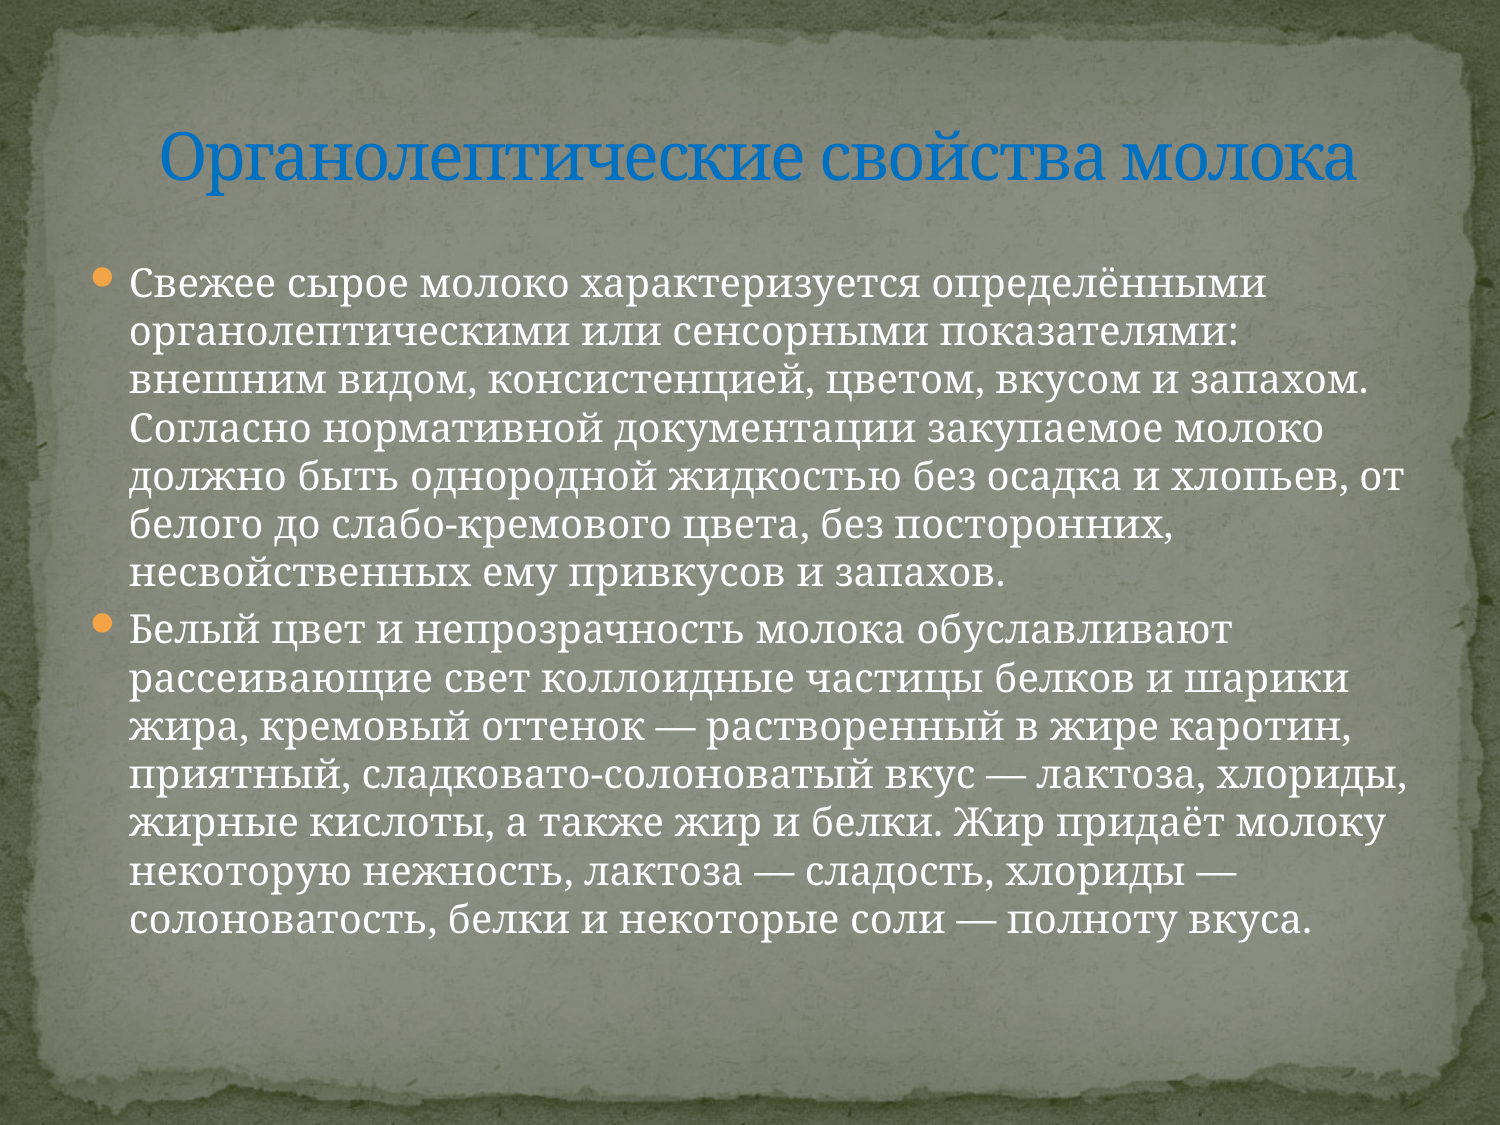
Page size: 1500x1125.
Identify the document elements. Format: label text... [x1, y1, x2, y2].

list Свежее сырое молоко характеризуется определёнными органолептическими или сенсорными показателями: внешним видом, консистенцией, цветом, вкусом и запахом. Согласно нормативной документации закупаемое молоко должно быть однородной жидкостью без осадка и хлопьев, от белого до слабо-кремового цвета, без посторонних, несвойственных ему привкусов и запахов. Белый цвет и непрозрачность молока обуславливают рассеивающие свет коллоидные частицы белков и шарики жира, кремовый оттенок — растворенный в жире каротин, приятный, сладковато-солоноватый вкус — лактоза, хлориды, жирные кислоты, а также жир и белки. Жир придаёт молоку некоторую нежность, лактоза — сладость, хлориды — солоноватость, белки и некоторые соли — полноту вкуса. [75, 249, 1425, 1000]
title Органолептические свойства молока [105, 70, 1414, 202]
